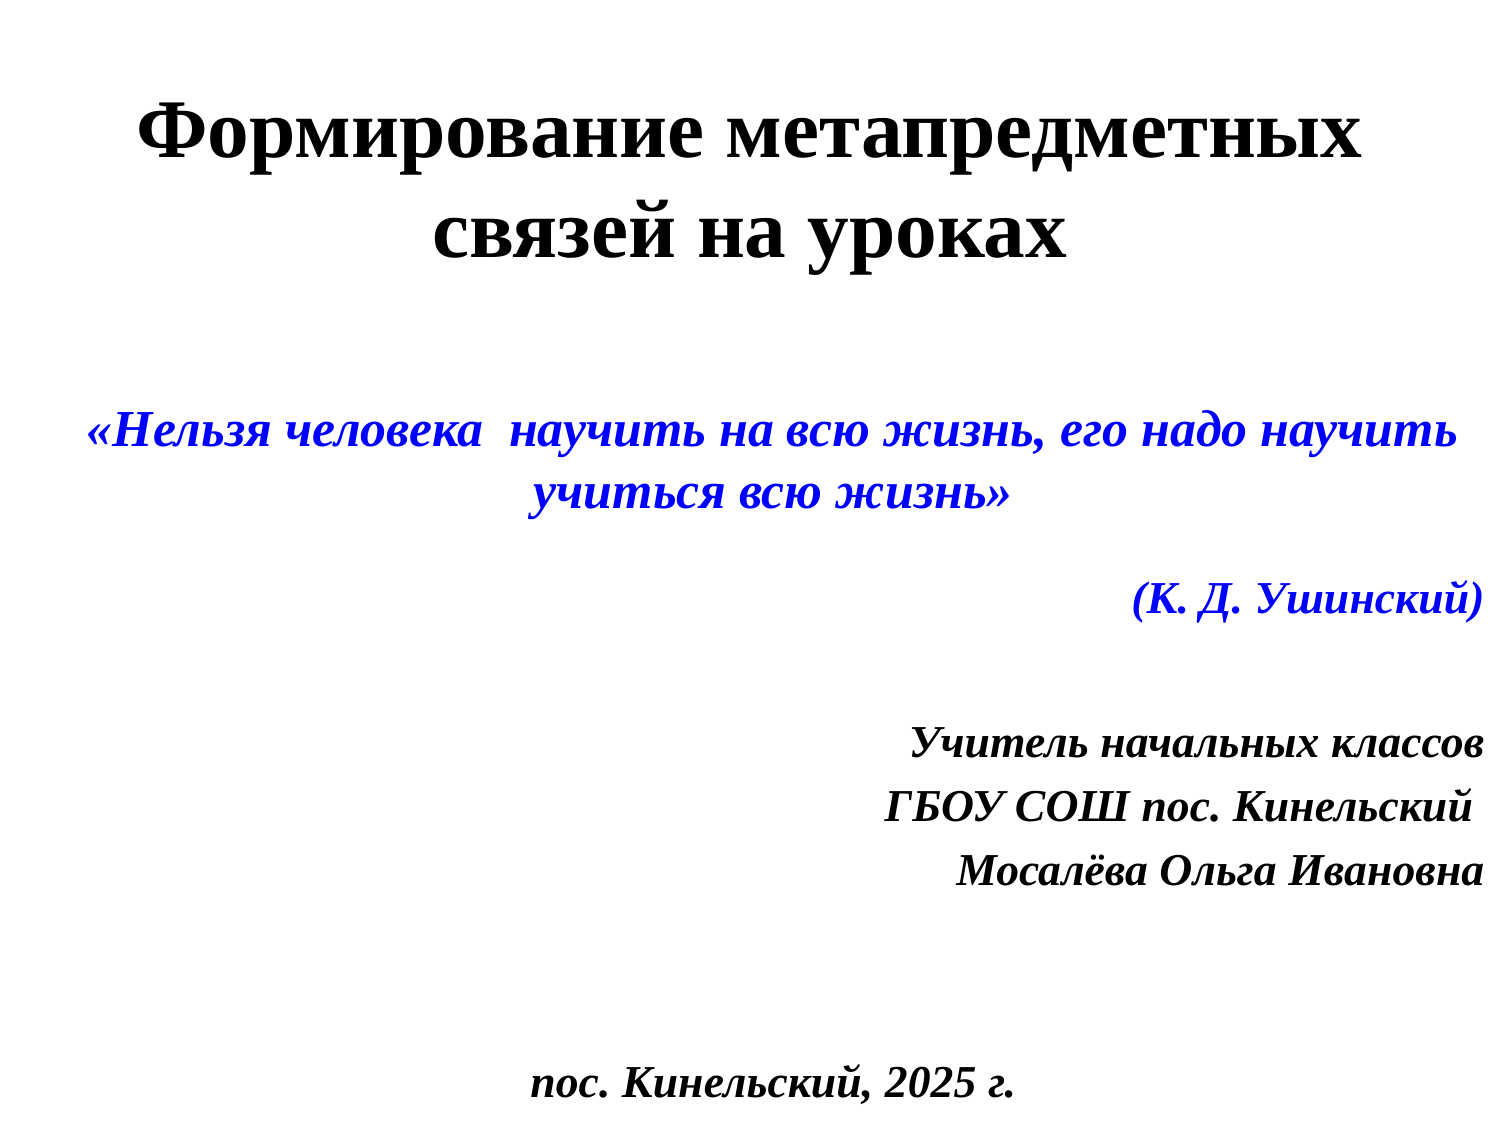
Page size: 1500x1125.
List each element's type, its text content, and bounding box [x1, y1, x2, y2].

subtitle «Нельзя человека научить на всю жизнь, его надо научить учиться всю жизнь» (К. Д. Ушинский) Учитель начальных классов ГБОУ СОШ пос. Кинельский Мосалёва Ольга Ивановна пос. Кинельский, 2025 г. [46, 386, 1500, 1125]
title Формирование метапредметных связей на уроках [112, 82, 1388, 176]
